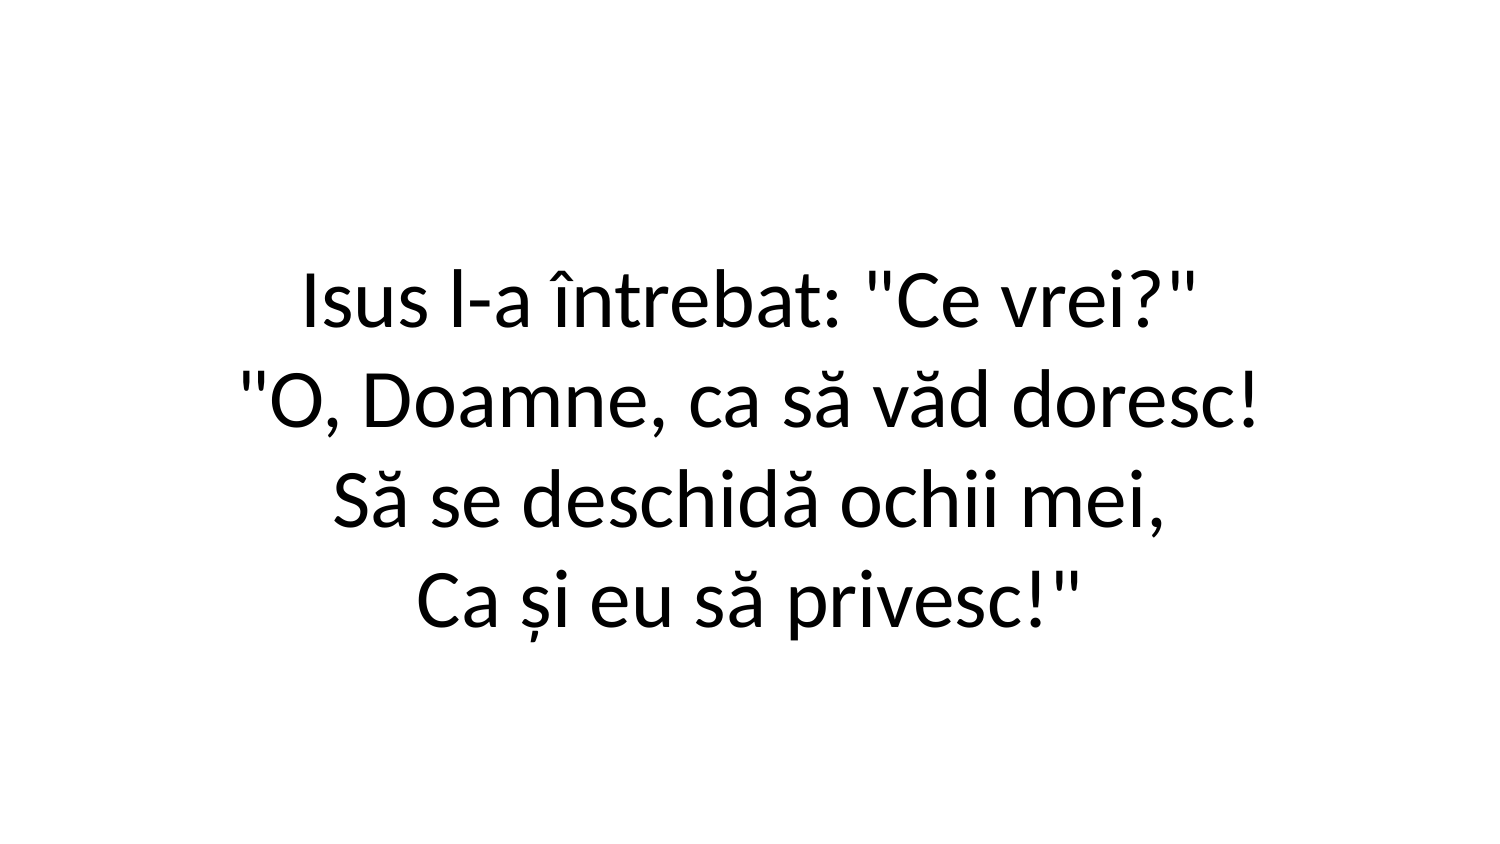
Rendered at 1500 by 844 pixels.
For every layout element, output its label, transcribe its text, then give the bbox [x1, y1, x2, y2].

text_box Isus l-a întrebat: "Ce vrei?" "O, Doamne, ca să văd doresc! Să se deschidă ochii mei, Ca și eu să privesc!" [221, 192, 1279, 652]
